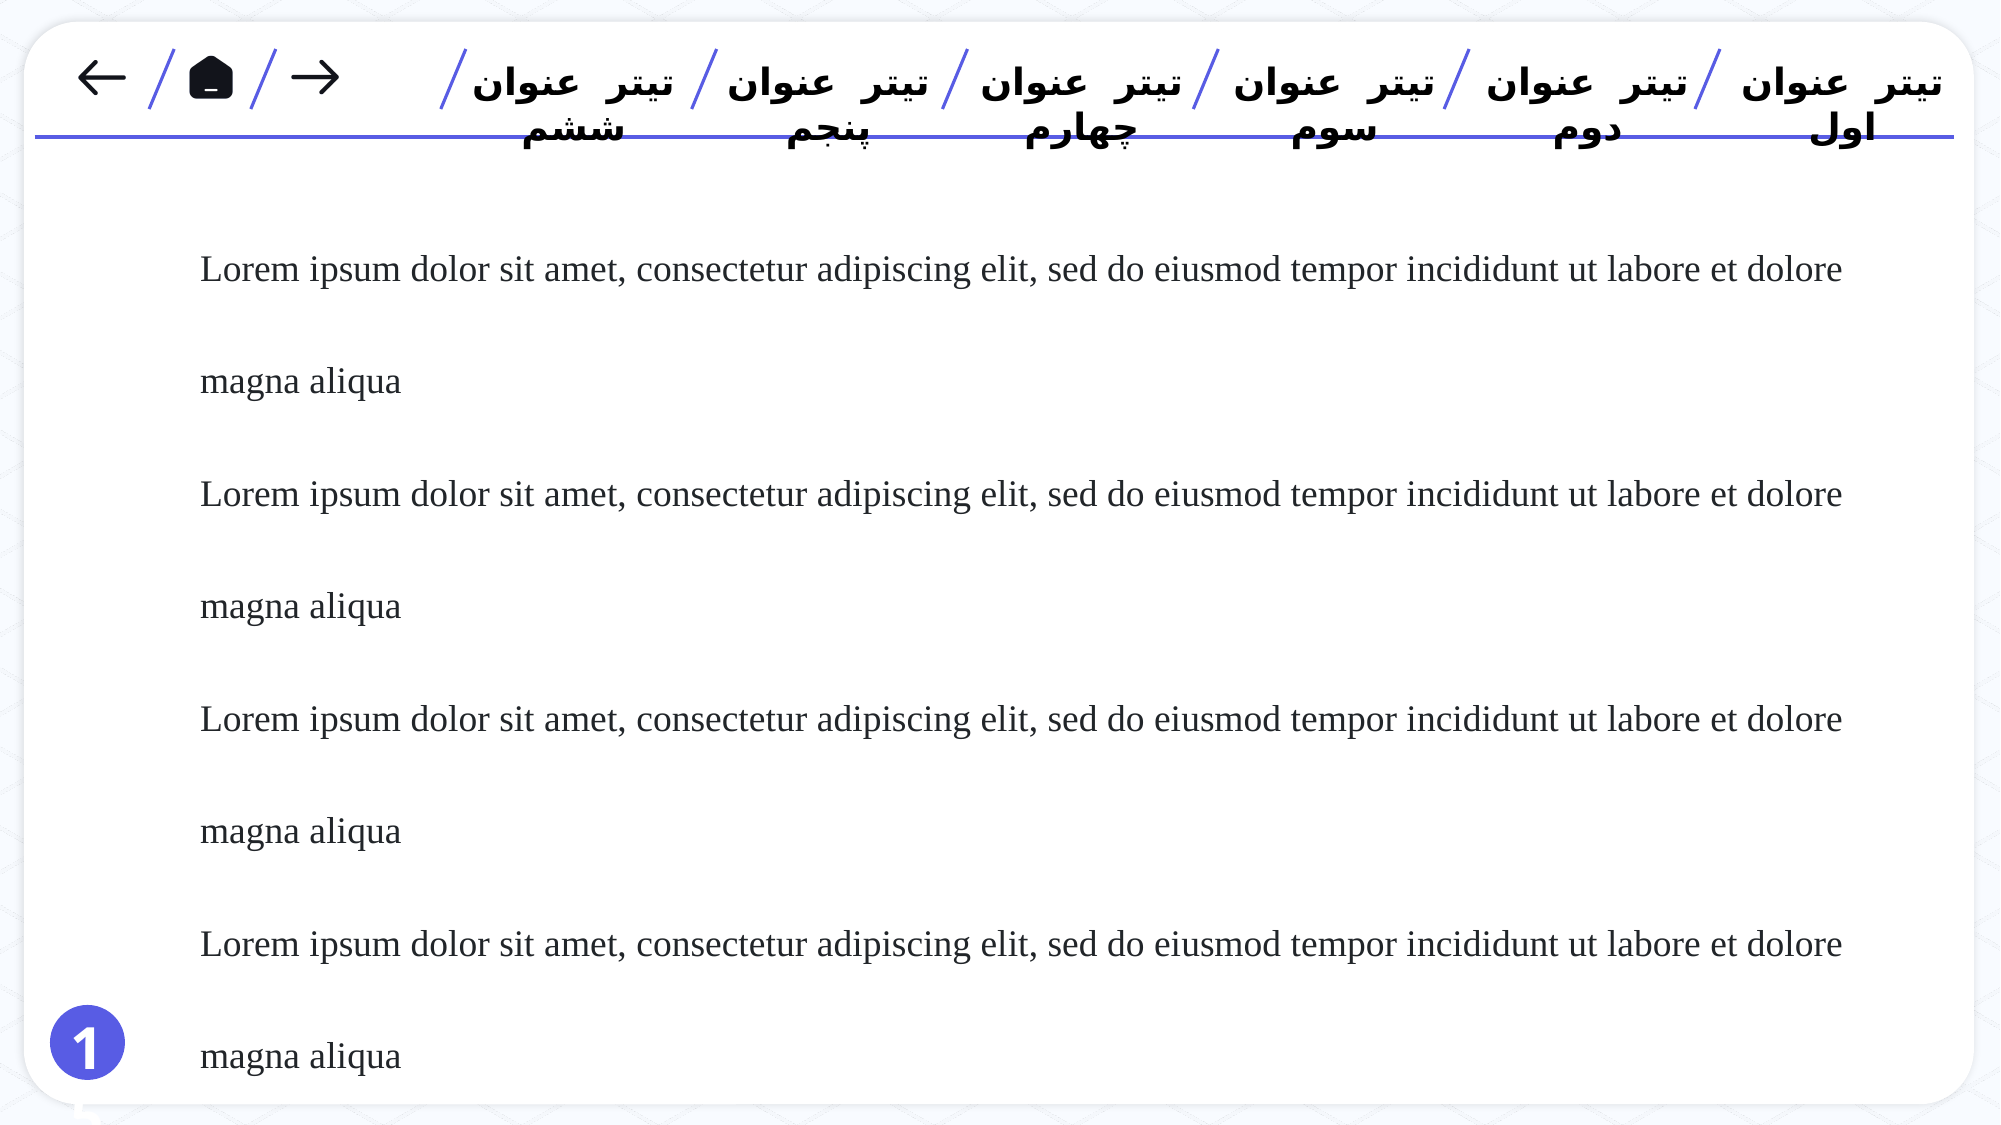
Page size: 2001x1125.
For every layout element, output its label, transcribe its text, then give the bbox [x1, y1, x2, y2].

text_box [76, 51, 341, 104]
text_box تیتر عنوان پنجم [702, 50, 957, 156]
text_box تیتر عنوان ششم [446, 50, 702, 156]
text_box تیتر عنوان سوم [1210, 50, 1463, 156]
text_box تیتر عنوان چهارم [957, 50, 1210, 156]
text_box تیتر عنوان دوم [1463, 50, 1716, 156]
text_box تیتر عنوان اول [1716, 50, 1971, 156]
text_box 15 [39, 1003, 134, 1125]
text_box Lorem ipsum dolor sit amet, consectetur adipiscing elit, sed do eiusmod tempor incididunt ut labore et dolore magna aliqua Lorem ipsum dolor sit amet, consectetur adipiscing elit, sed do eiusmod tempor incididunt ut labore et dolore magna aliqua Lorem ipsum dolor sit amet, consectetur adipiscing elit, sed do eiusmod tempor incididunt ut labore et dolore magna aliqua Lorem ipsum dolor sit amet, consectetur adipiscing elit, sed do eiusmod tempor incididunt ut labore et dolore magna aliqua [185, 169, 1914, 1084]
